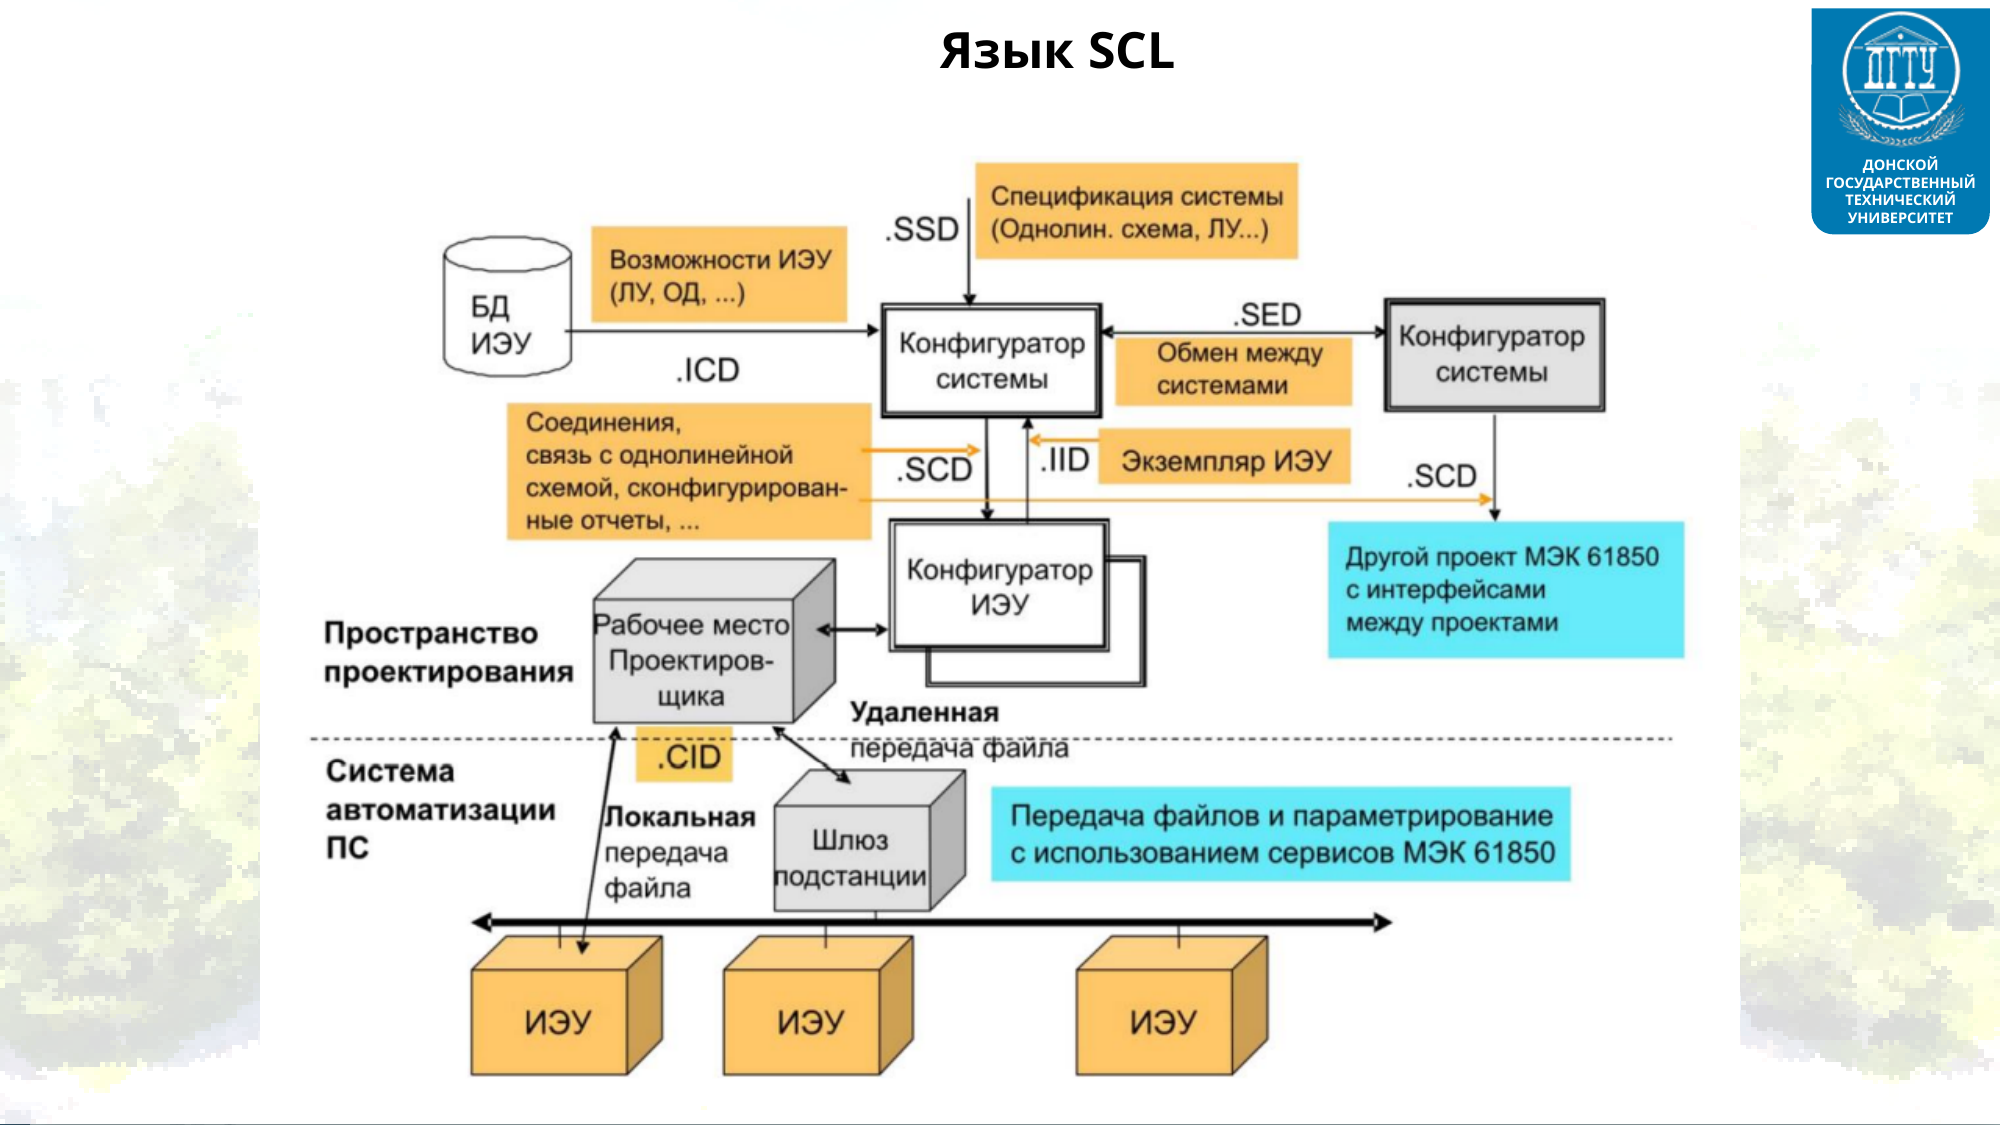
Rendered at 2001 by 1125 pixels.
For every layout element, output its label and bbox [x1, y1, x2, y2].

picture [0, 0, 2000, 1125]
text_box [1801, 8, 2000, 236]
